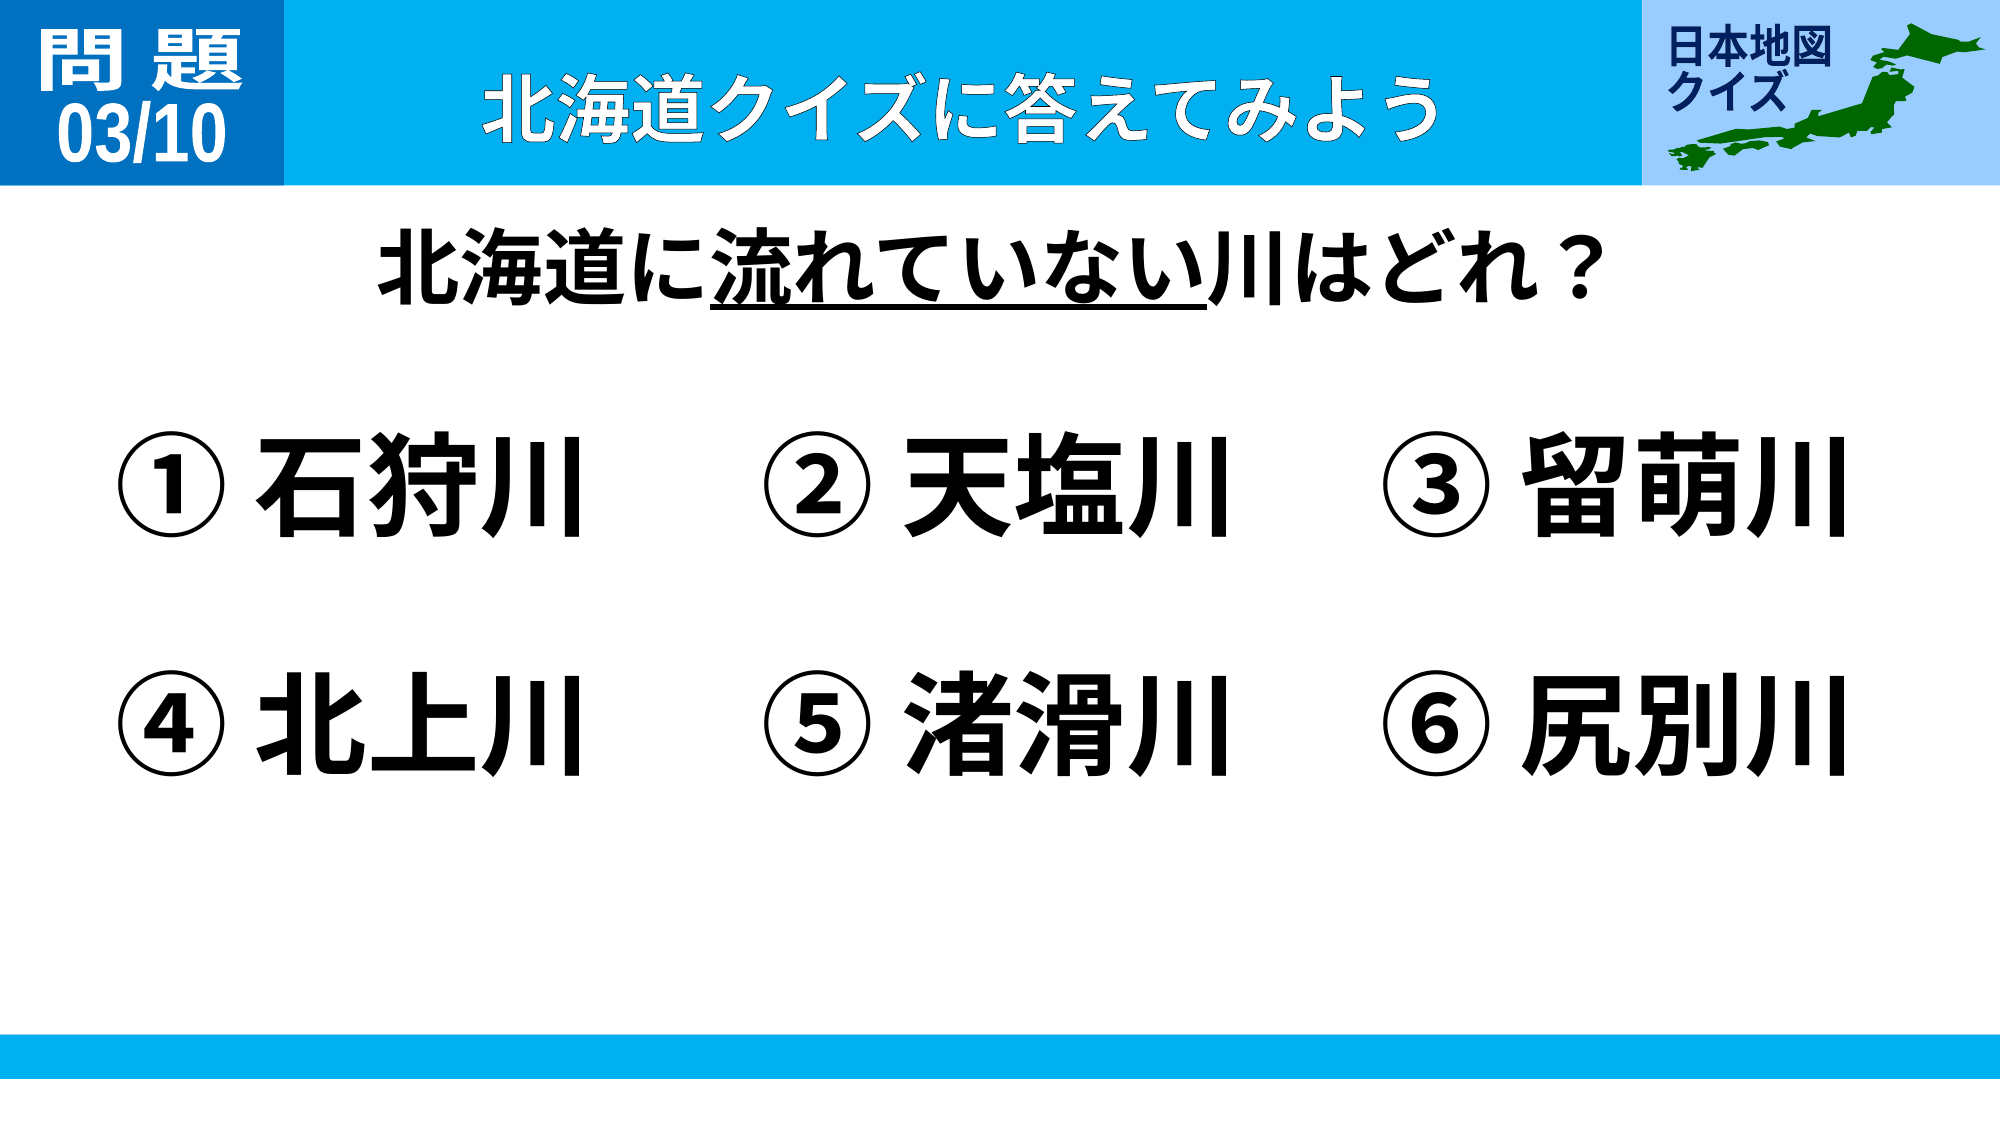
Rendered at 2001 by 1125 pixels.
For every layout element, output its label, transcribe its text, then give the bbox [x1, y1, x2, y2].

text_box ①石狩川 [100, 407, 607, 557]
text_box [0, 1034, 2000, 1079]
text_box ③留萌川 [1365, 407, 1873, 557]
text_box ④北上川 [100, 646, 607, 797]
text_box ②天塩川 [746, 407, 1254, 557]
text_box ⑥尻別川 [1365, 646, 1873, 797]
text_box 北海道に流れていない川はどれ？ [361, 207, 1638, 323]
text_box ⑤渚滑川 [746, 646, 1254, 797]
